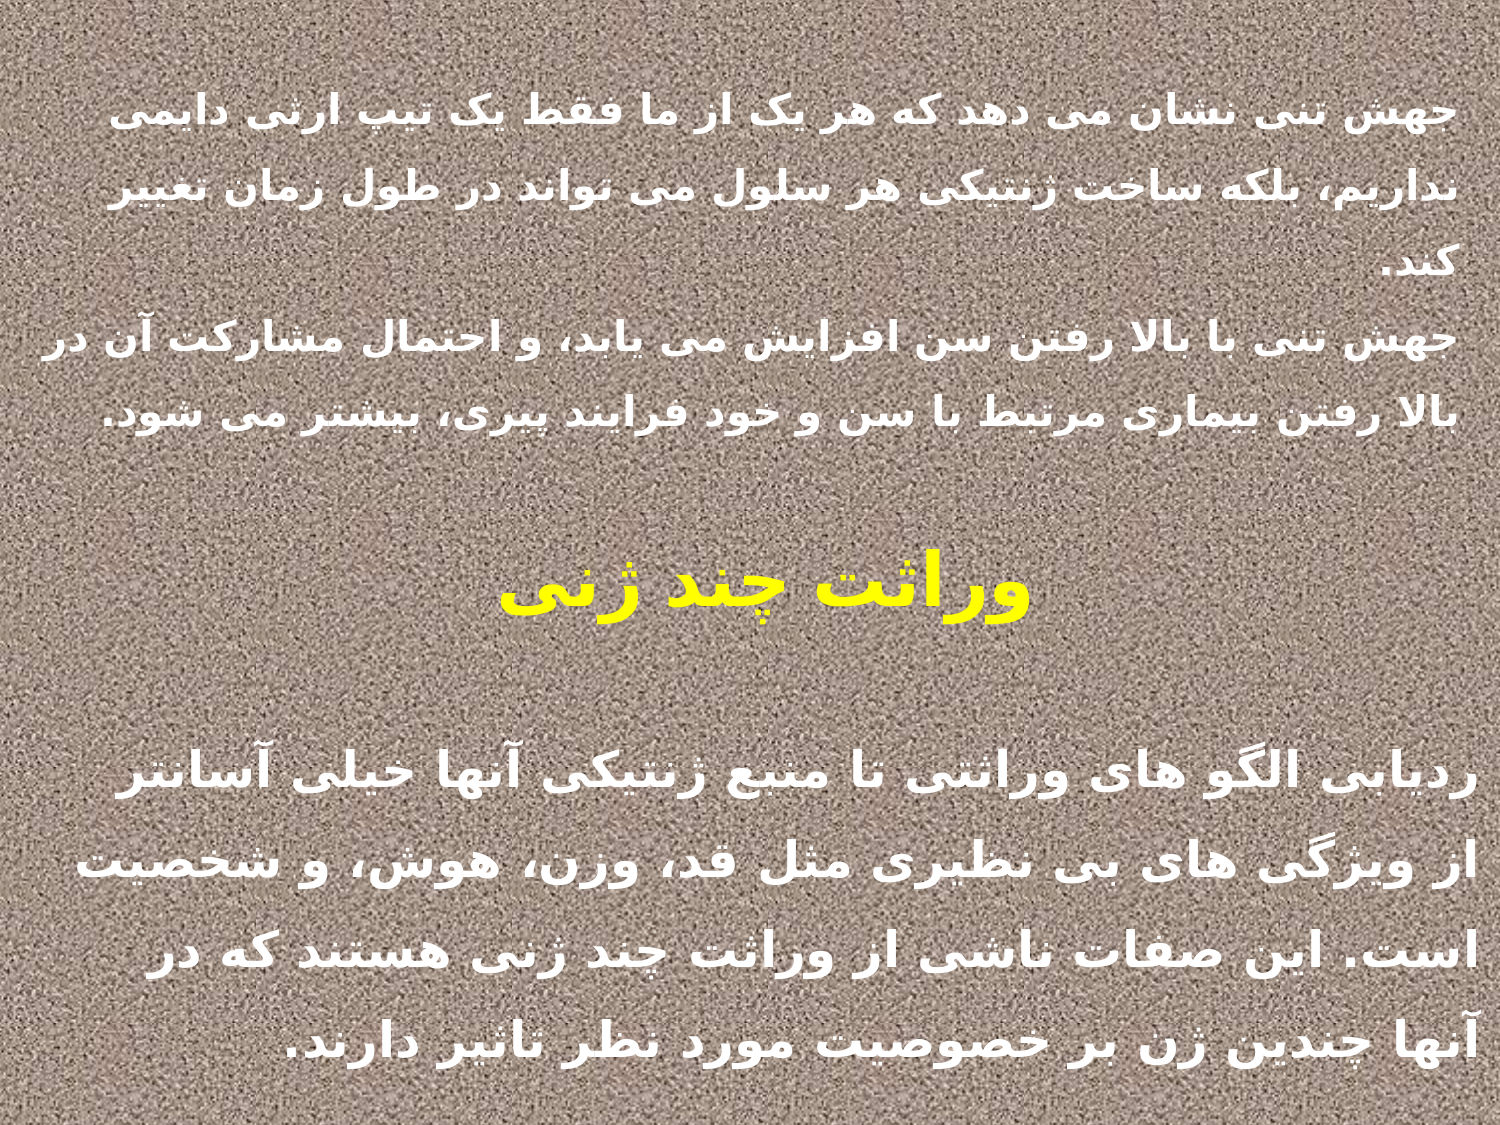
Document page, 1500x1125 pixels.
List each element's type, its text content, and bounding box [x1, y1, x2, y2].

slide_number 19 [1417, 1068, 1494, 1114]
picture [0, 0, 1500, 1125]
list جهش تنی نشان می دهد که هر یک از ما فقط یک تیپ ارثی دایمی نداریم، بلکه ساخت ژنتیکی هر سلول می تواند در طول زمان تغییر کند. جهش تنی با بالا رفتن سن افزایش می یابد، و احتمال مشارکت آن در بالا رفتن بیماری مرتبط با سن و خود فرایند پیری، بیشتر می شود. [24, 50, 1475, 450]
title وراثت چند ژنی [95, 512, 1446, 629]
footer www.modirkade.ir [212, 1050, 904, 1095]
text_box ردیابی الگو های وراثتی تا منبع ژنتیکی آنها خیلی آسانتر از ویژگی های بی نظیری مثل قد، وزن، هوش، و شخصیت است. این صفات ناشی از وراثت چند ژنی هستند که در آنها چندین ژن بر خصوصیت مورد نظر تاثیر دارند. [45, 699, 1496, 1100]
